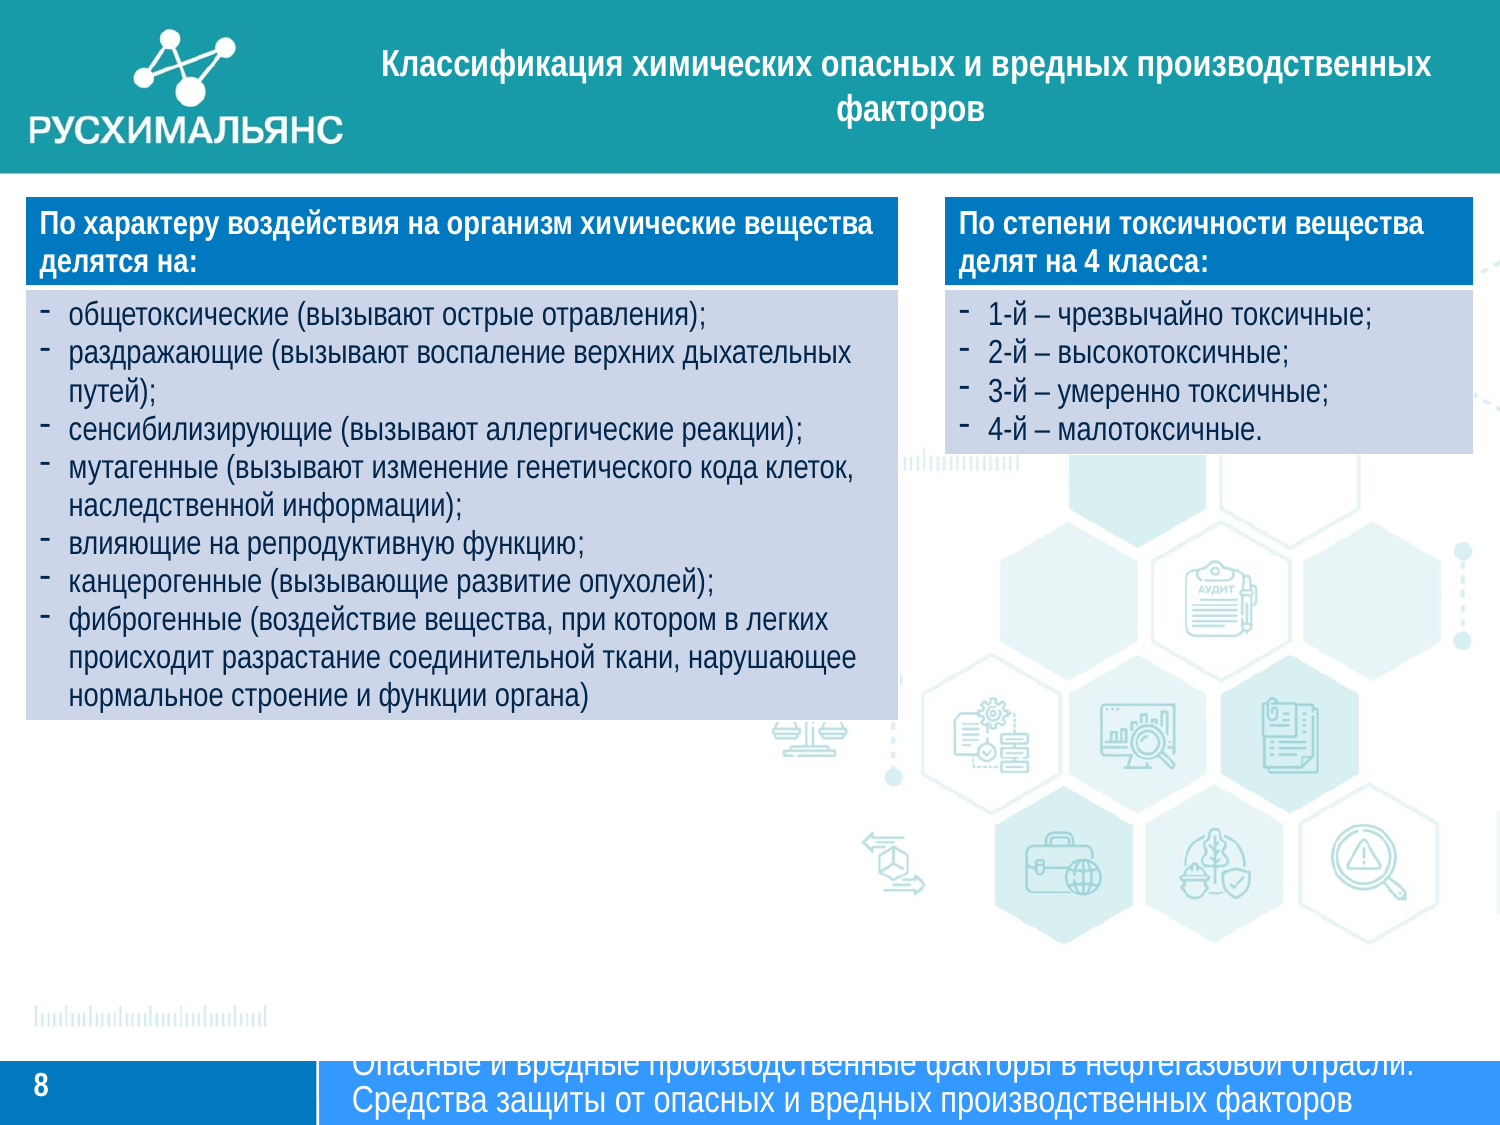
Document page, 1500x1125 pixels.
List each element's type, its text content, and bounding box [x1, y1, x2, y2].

picture [0, 0, 1500, 1061]
slide_number 7 [33, 1068, 278, 1122]
footer Опасные и вредные производственные факторы в нефтегазовой отрасли. Средства защиты от опасных и вредных производственных факторов [351, 1067, 1500, 1122]
